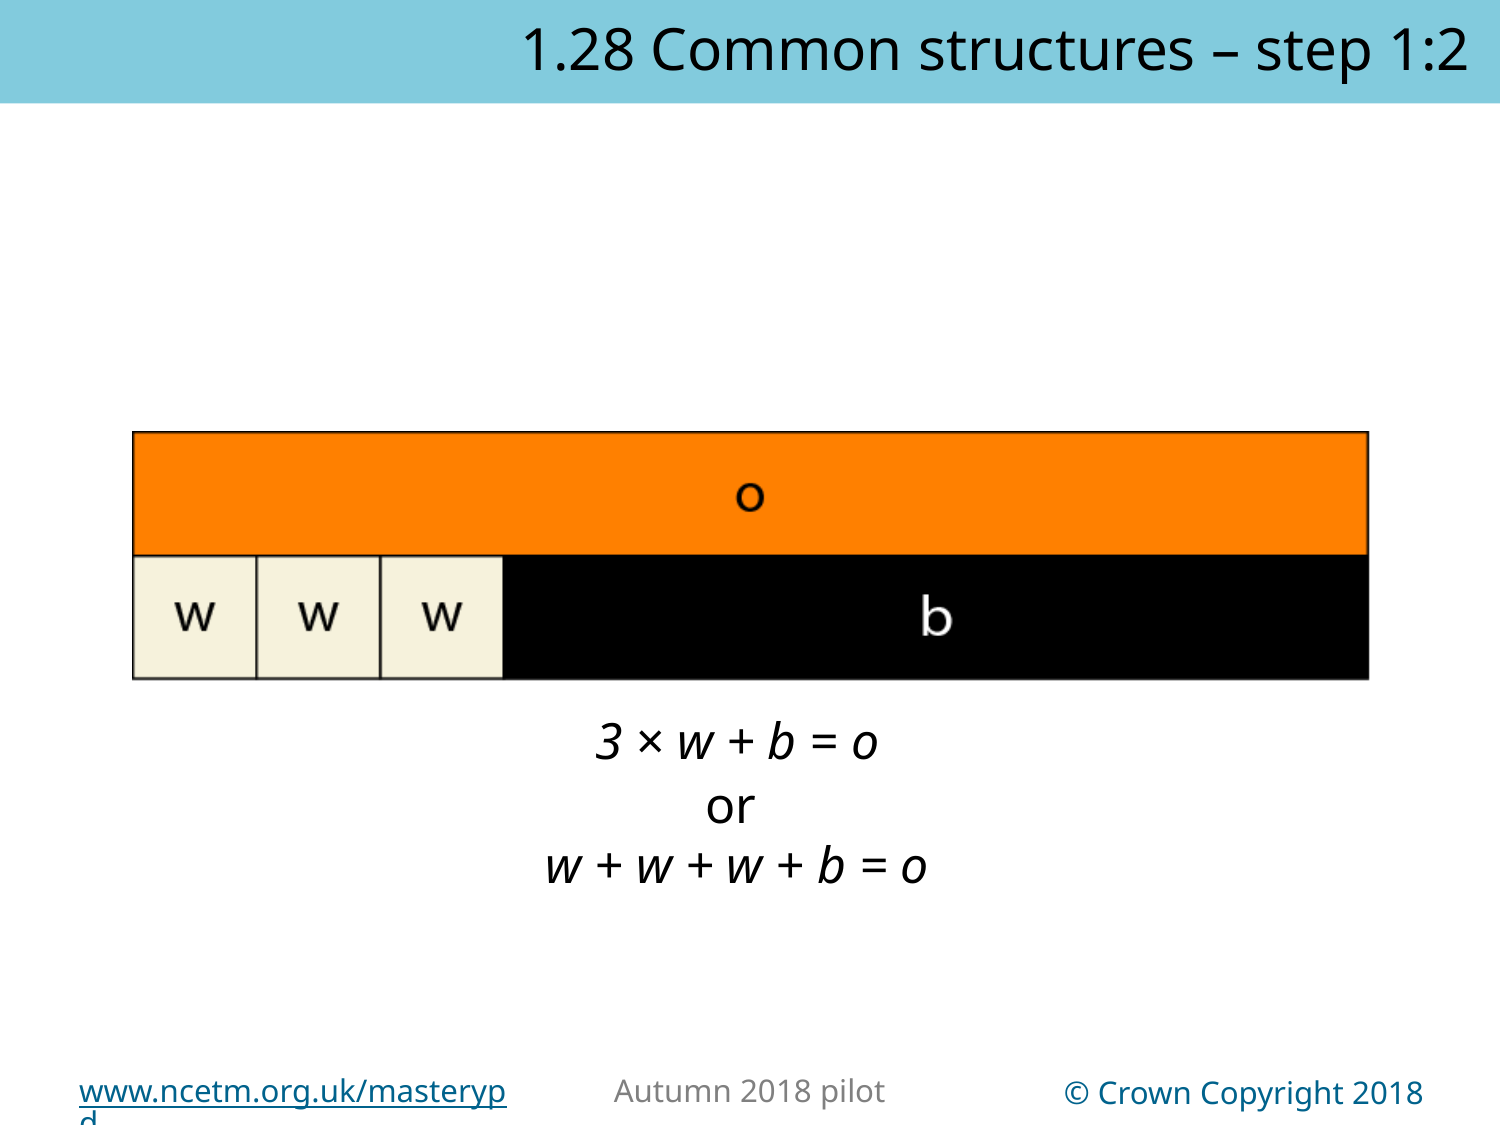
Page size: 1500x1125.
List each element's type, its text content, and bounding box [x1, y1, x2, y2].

text_box 3 × w + b = o [580, 702, 895, 766]
picture [132, 431, 1371, 698]
text_box or w + w + w + b = o [530, 766, 945, 901]
list 1.28 Common structures – step 1:2 [0, 0, 1500, 104]
